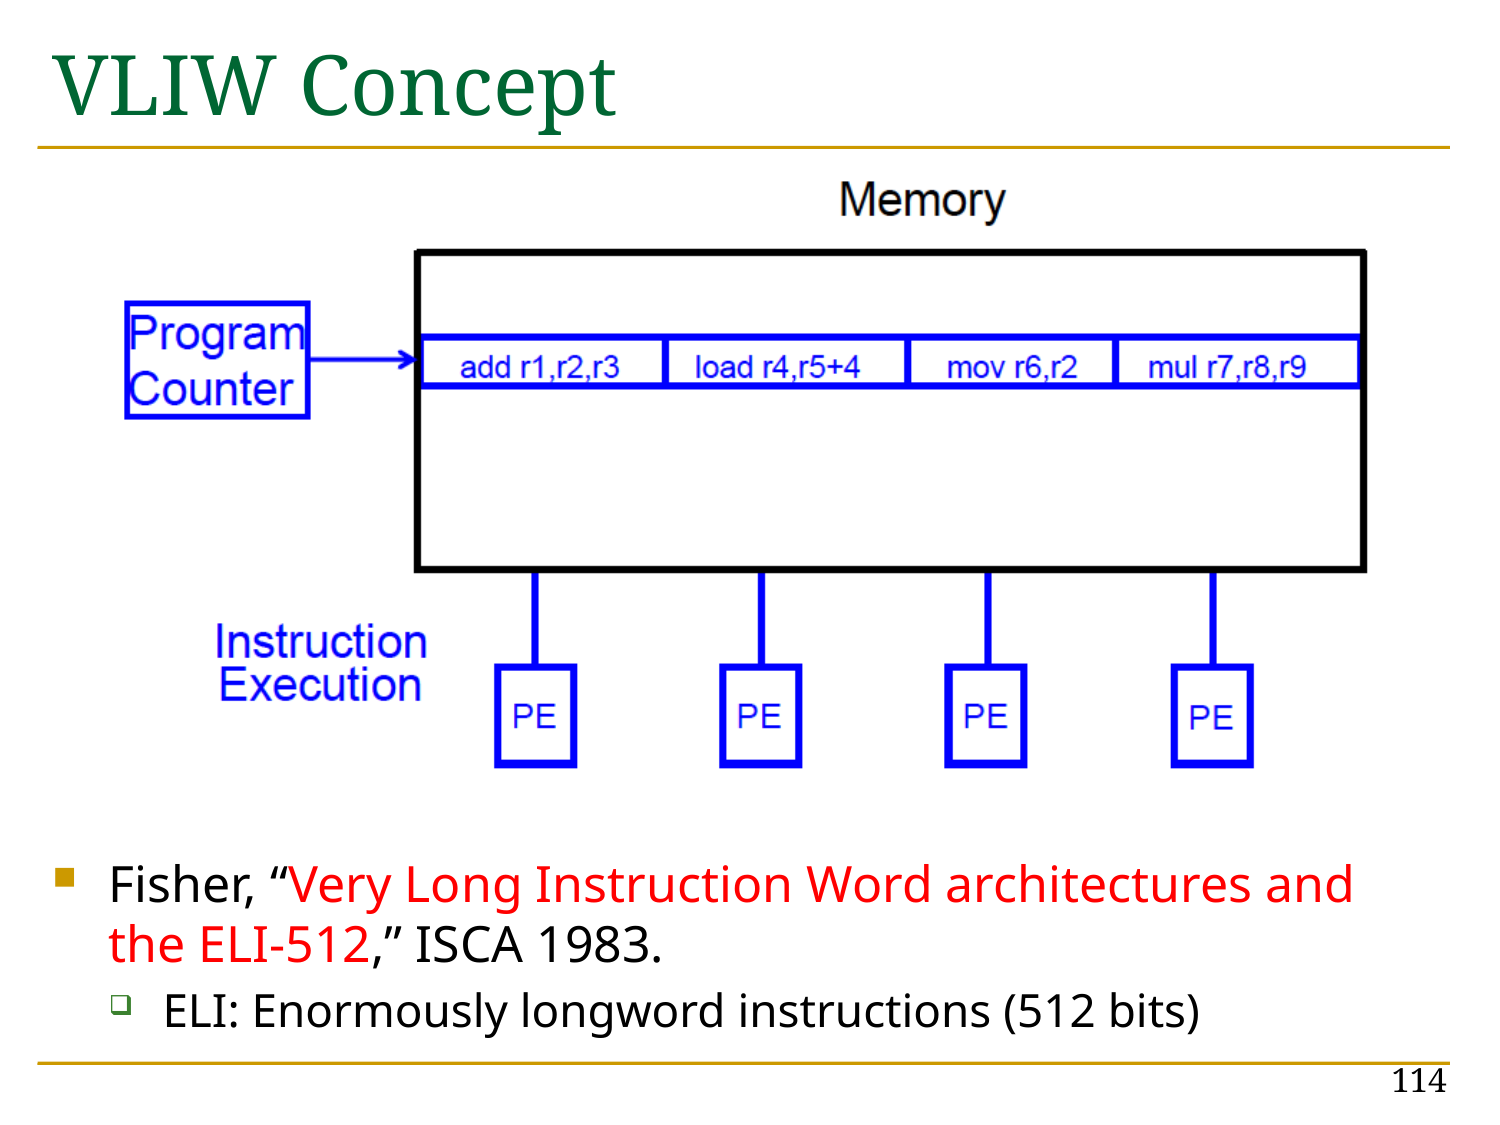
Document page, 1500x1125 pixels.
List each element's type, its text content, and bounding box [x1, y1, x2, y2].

title VLIW Concept [37, 24, 1450, 144]
picture [103, 173, 1430, 813]
list Fisher, “Very Long Instruction Word architectures and the ELI-512,” ISCA 1983. ELI: Enormously longword instructions (512 bits) [37, 144, 1450, 997]
slide_number 114 [1111, 1036, 1462, 1112]
